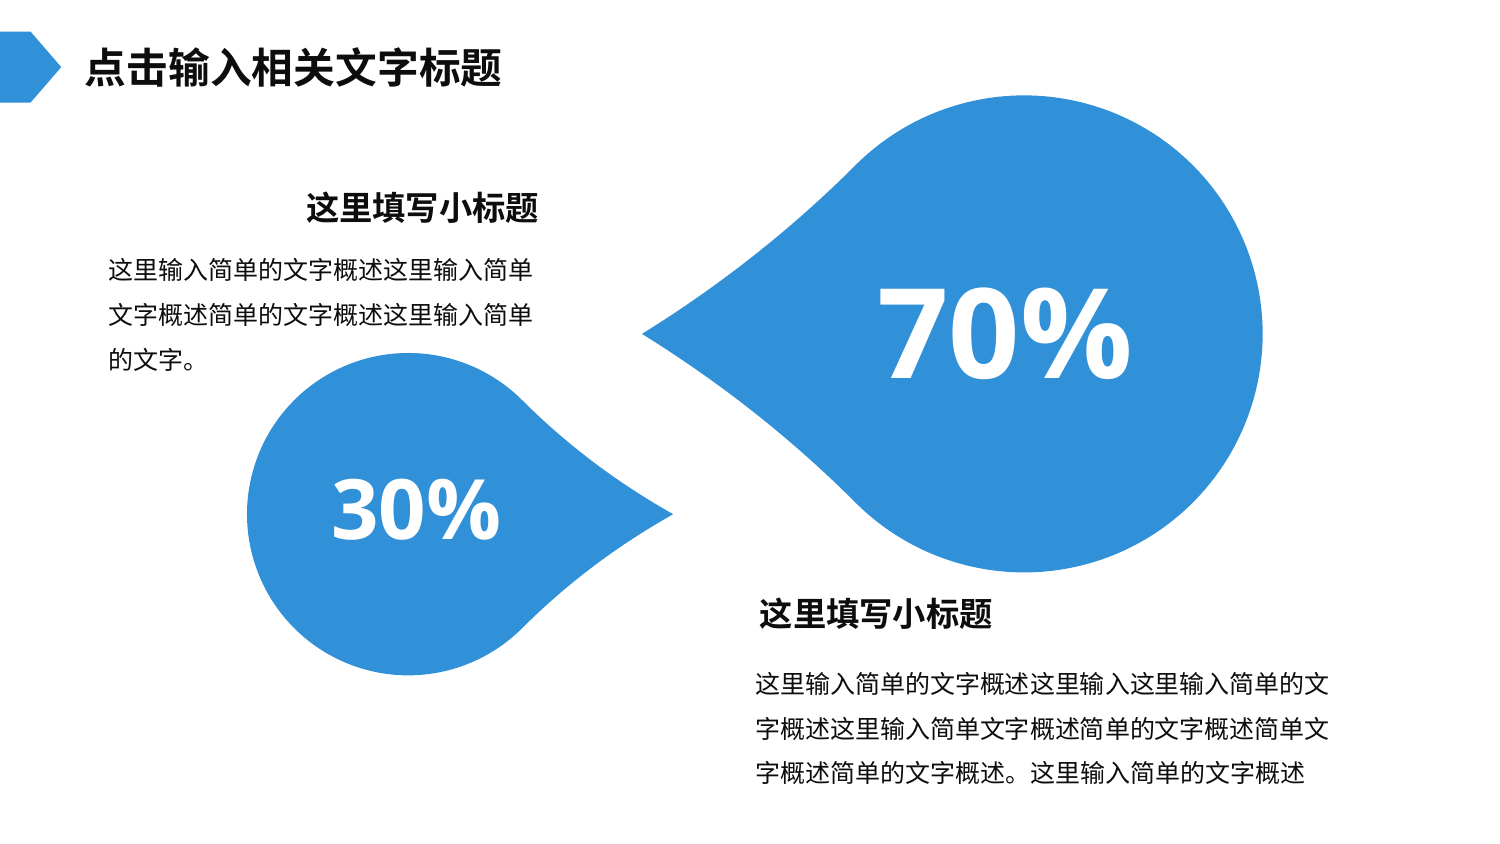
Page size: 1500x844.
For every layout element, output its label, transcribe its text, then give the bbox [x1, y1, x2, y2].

text_box [244, 385, 676, 678]
text_box 点击输入相关文字标题 [70, 34, 518, 100]
text_box 70% [862, 245, 1148, 411]
text_box 这里填写小标题 [286, 183, 564, 238]
text_box [639, 93, 1265, 575]
text_box 这里填写小标题 [739, 589, 1018, 643]
text_box 30% [316, 448, 517, 564]
text_box 这里输入简单的文字概述这里输入这里输入简单的文字概述这里输入简单文字概述简单的文字概述简单文字概述简单的文字概述。这里输入简单的文字概述 [735, 643, 1355, 798]
text_box 这里输入简单的文字概述这里输入简单文字概述简单的文字概述这里输入简单的文字。 [88, 229, 559, 385]
text_box [0, 29, 63, 105]
